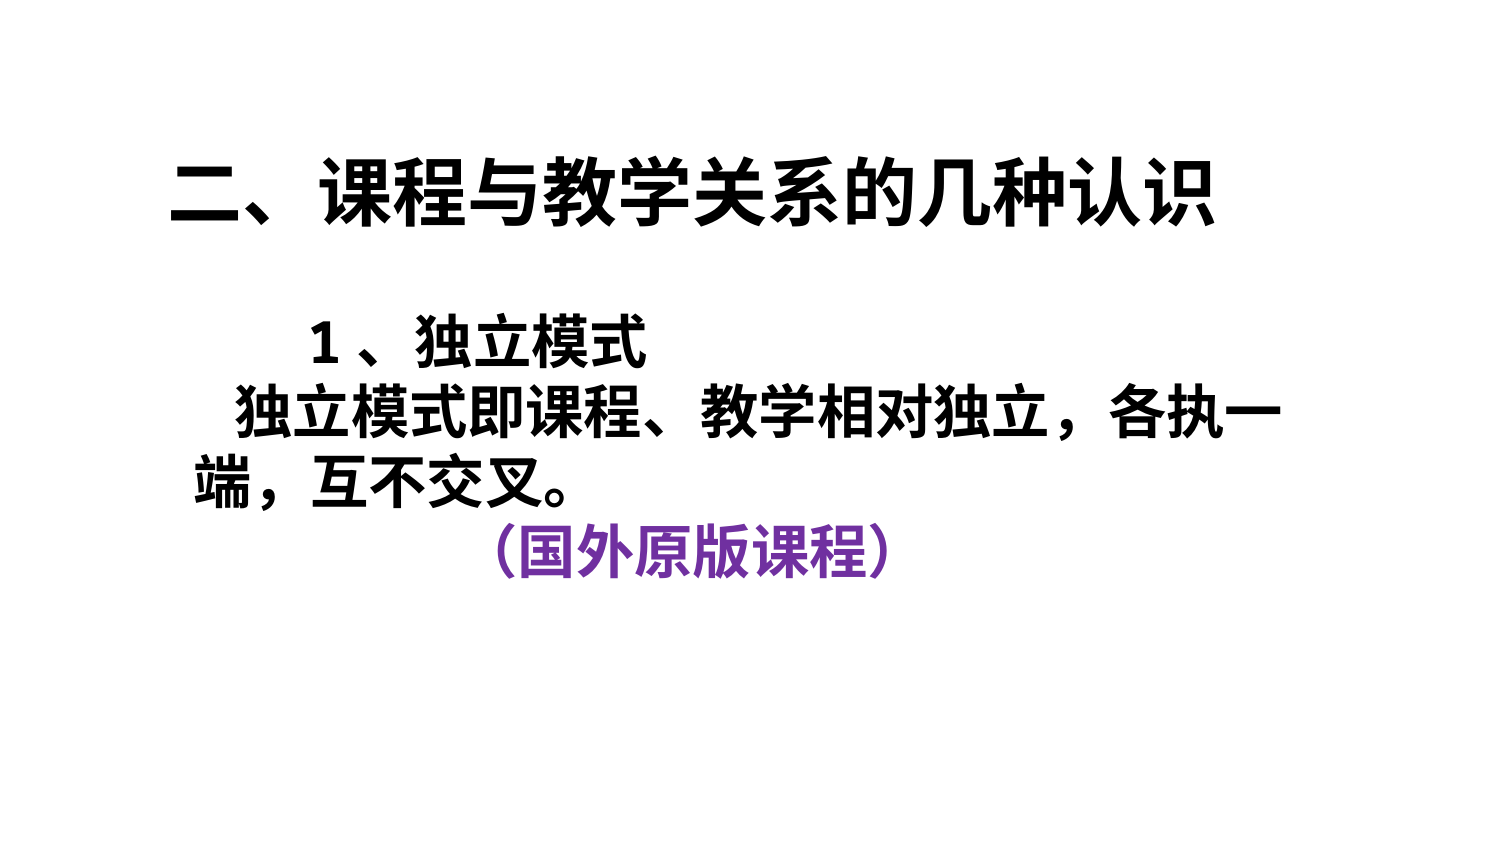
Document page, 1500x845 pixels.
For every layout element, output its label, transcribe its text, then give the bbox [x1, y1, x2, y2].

list 二、课程与教学关系的几种认识 1、独立模式 独立模式即课程、教学相对独立，各执一 端，互不交叉。 （国外原版课程） [152, 137, 1359, 692]
